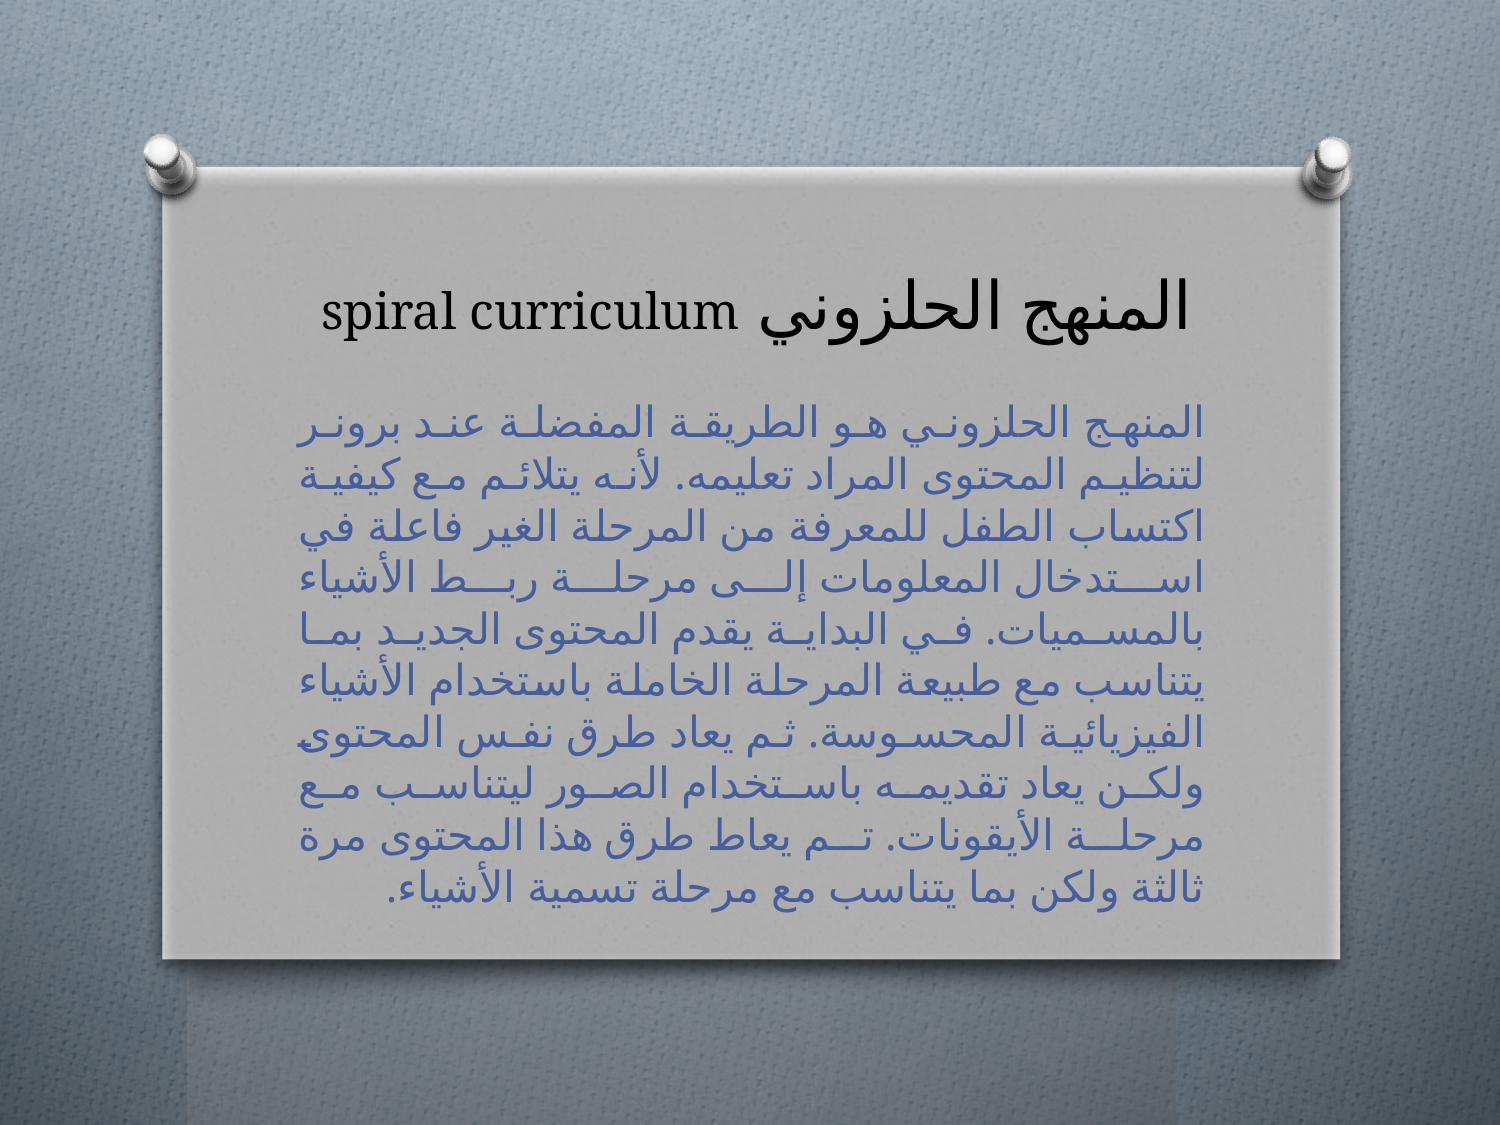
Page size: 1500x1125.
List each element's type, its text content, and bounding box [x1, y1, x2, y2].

subtitle المنهج الحلزوني هو الطريقة المفضلة عند برونر لتنظيم المحتوى المراد تعليمه. لأنه يتلائم مع كيفية اكتساب الطفل للمعرفة من المرحلة الغير فاعلة في استدخال المعلومات إلى مرحلة ربط الأشياء بالمسميات. في البداية يقدم المحتوى الجديد بما يتناسب مع طبيعة المرحلة الخاملة باستخدام الأشياء الفيزيائية المحسوسة. ثم يعاد طرق نفس المحتوى ولكن يعاد تقديمه باستخدام الصور ليتناسب مع مرحلة الأيقونات. تم يعاط طرق هذا المحتوى مرة ثالثة ولكن بما يتناسب مع مرحلة تسمية الأشياء. [283, 387, 1221, 925]
picture [112, 100, 235, 224]
picture [1274, 109, 1396, 230]
title المنهج الحلزوني spiral curriculum [287, 224, 1227, 350]
